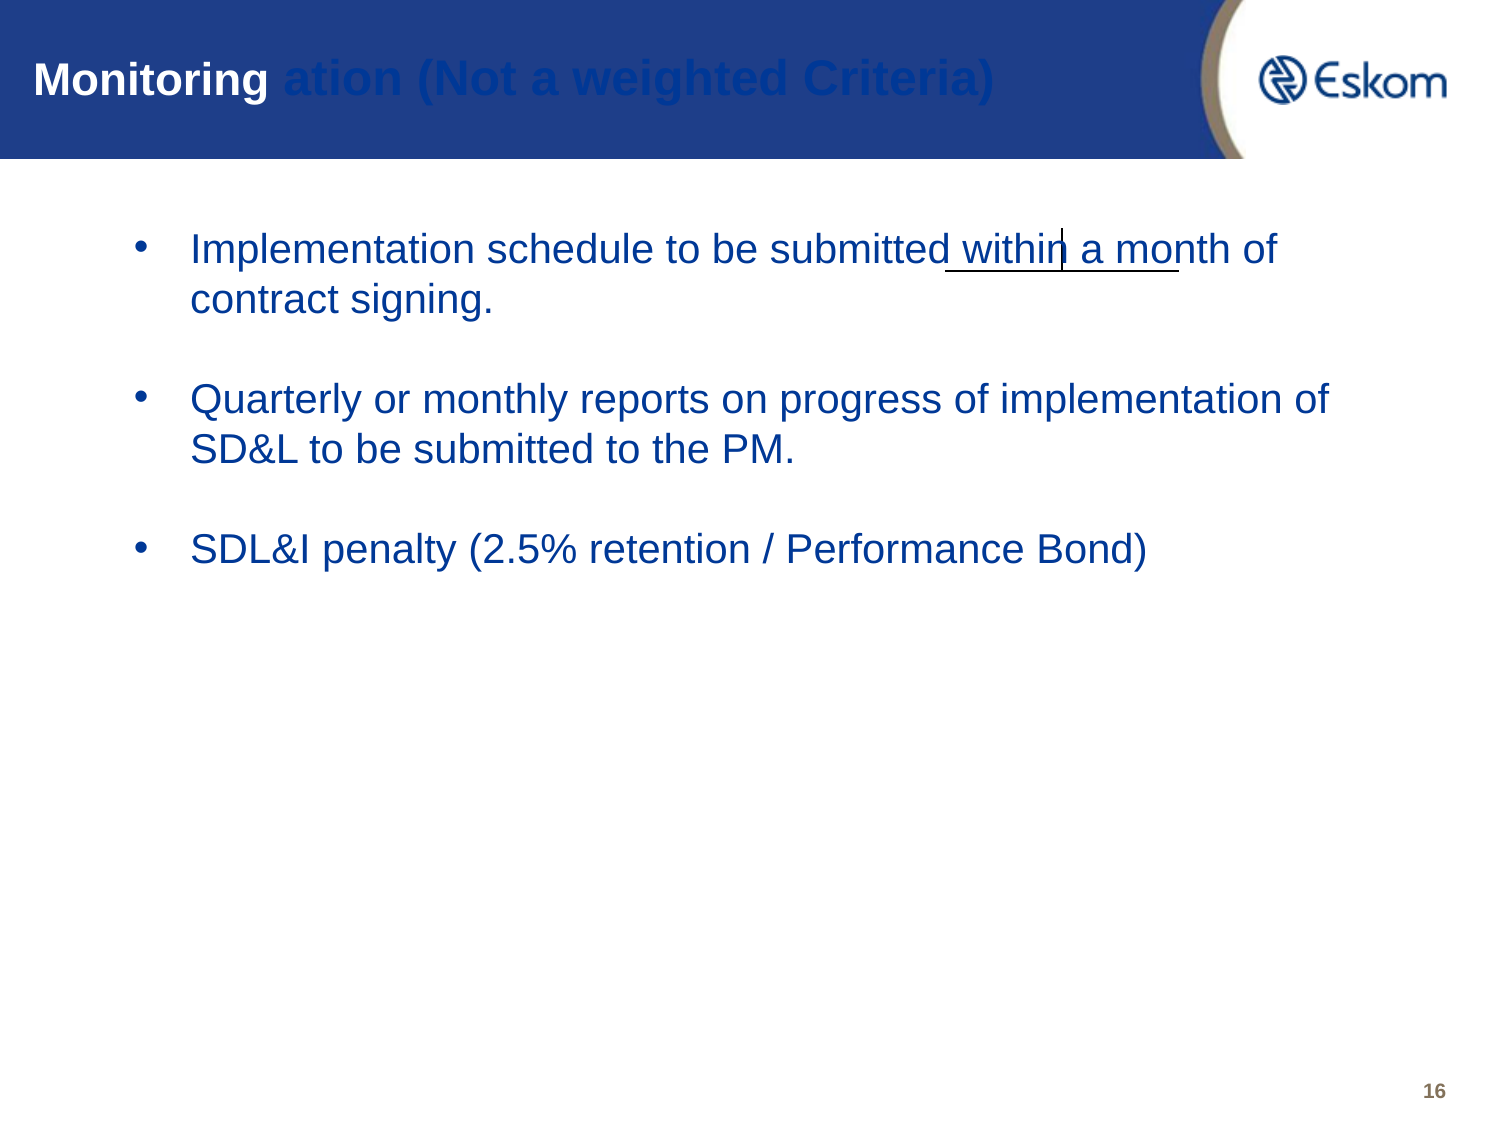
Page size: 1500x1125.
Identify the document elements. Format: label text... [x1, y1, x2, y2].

text_box Implementation schedule to be submitted within a month of contract signing. Quarterly or monthly reports on progress of implementation of SD&L to be submitted to the PM. SDL&I penalty (2.5% retention / Performance Bond) [119, 214, 1347, 579]
picture [1257, 55, 1450, 105]
text_box Monitoring ation (Not a weighted Criteria) [33, 52, 1187, 107]
slide_number 16 [1174, 1058, 1447, 1103]
picture [0, 0, 1246, 159]
